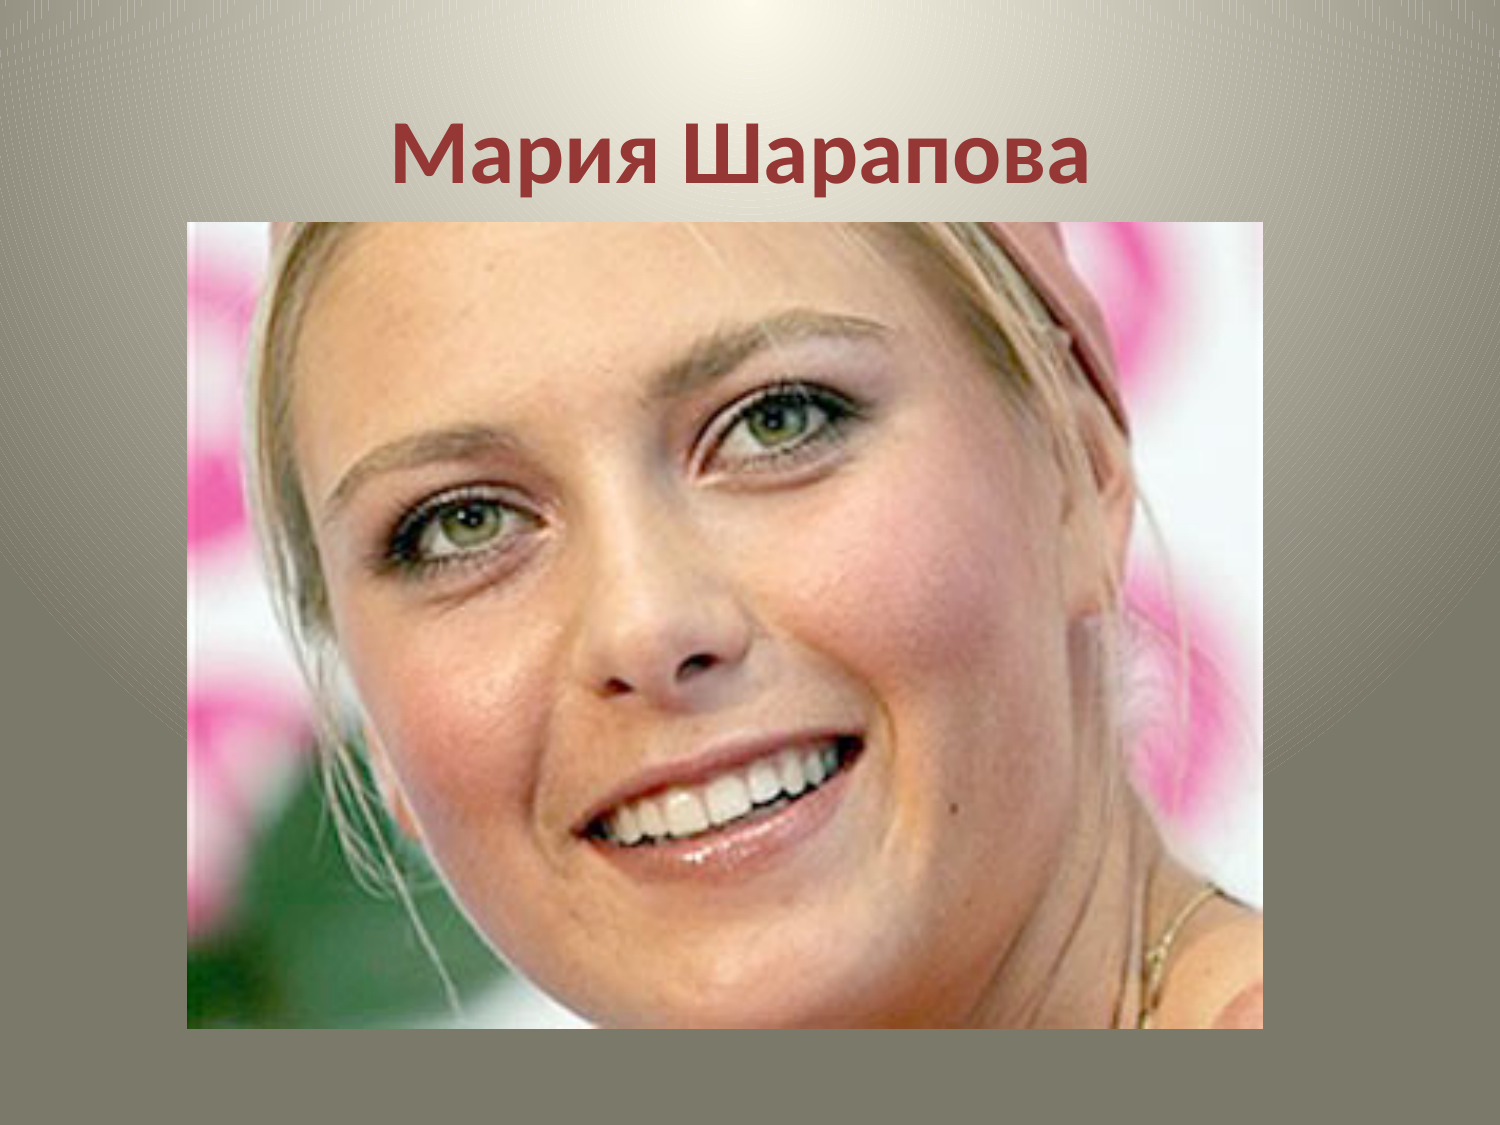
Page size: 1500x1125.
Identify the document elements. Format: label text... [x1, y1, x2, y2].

title Мария Шарапова [76, 78, 1427, 325]
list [187, 222, 1263, 1030]
